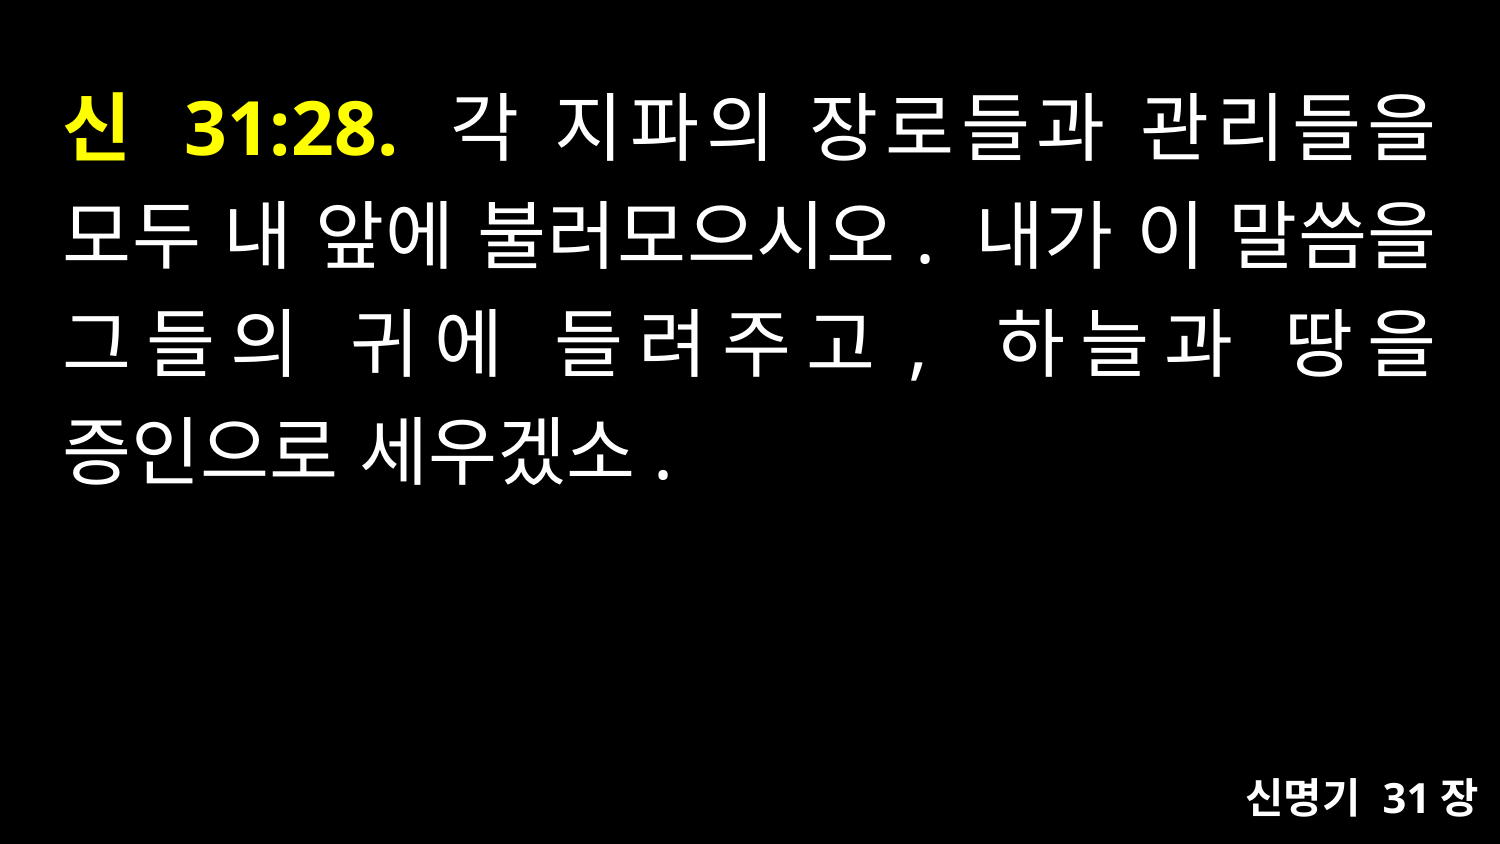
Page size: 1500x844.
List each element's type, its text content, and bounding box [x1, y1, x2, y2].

title 신 31:28. 각 지파의 장로들과 관리들을 모두 내 앞에 불러모으시오. 내가 이 말씀을 그들의 귀에 들려주고, 하늘과 땅을 증인으로 세우겠소. [0, 0, 1500, 844]
subtitle 신명기 31장 [916, 770, 1500, 844]
